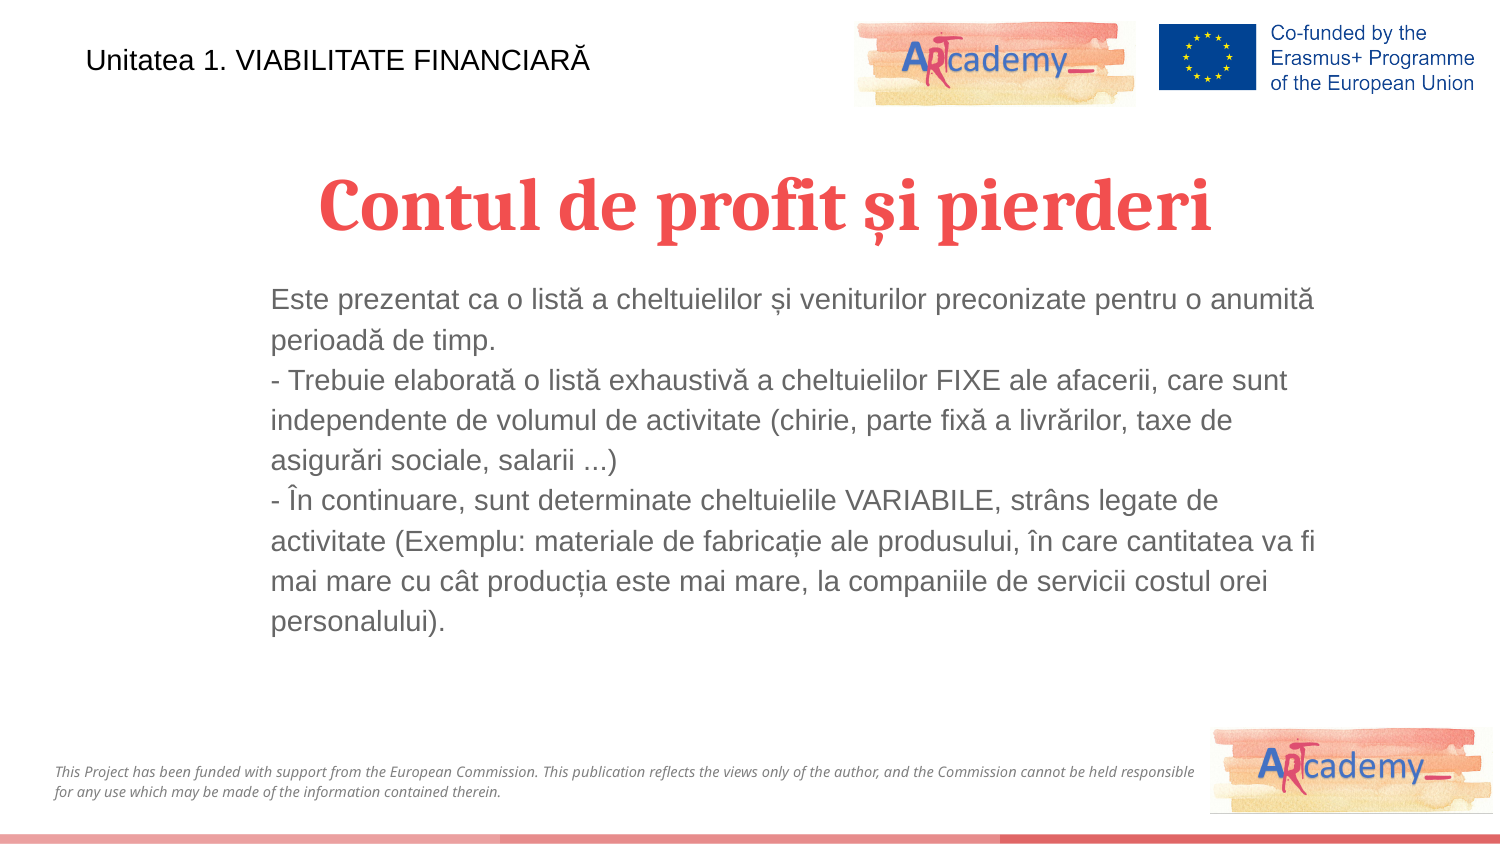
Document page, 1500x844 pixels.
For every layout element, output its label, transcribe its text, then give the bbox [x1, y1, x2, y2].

list Este prezentat ca o listă a cheltuielilor și veniturilor preconizate pentru o anumită perioadă de timp. - Trebuie elaborată o listă exhaustivă a cheltuielilor FIXE ale afacerii, care sunt independente de volumul de activitate (chirie, parte fixă a livrărilor, taxe de asigurări sociale, salarii ...) - În continuare, sunt determinate cheltuielile VARIABILE, strâns legate de activitate (Exemplu: materiale de fabricație ale produsului, în care cantitatea va fi mai mare cu cât producția este mai mare, la companiile de servicii costul orei personalului). [180, 260, 1352, 732]
text_box Unitatea 1. VIABILITATE FINANCIARĂ [70, 33, 652, 84]
picture [1210, 709, 1493, 844]
picture [854, 2, 1137, 138]
title Contul de profit şi pierderi [180, 53, 1352, 260]
text_box This Project has been funded with support from the European Commission. This publication reflects the views only of the author, and the Commission cannot be held responsible for any use which may be made of the information contained therein. [39, 754, 1205, 799]
picture [1158, 24, 1474, 94]
